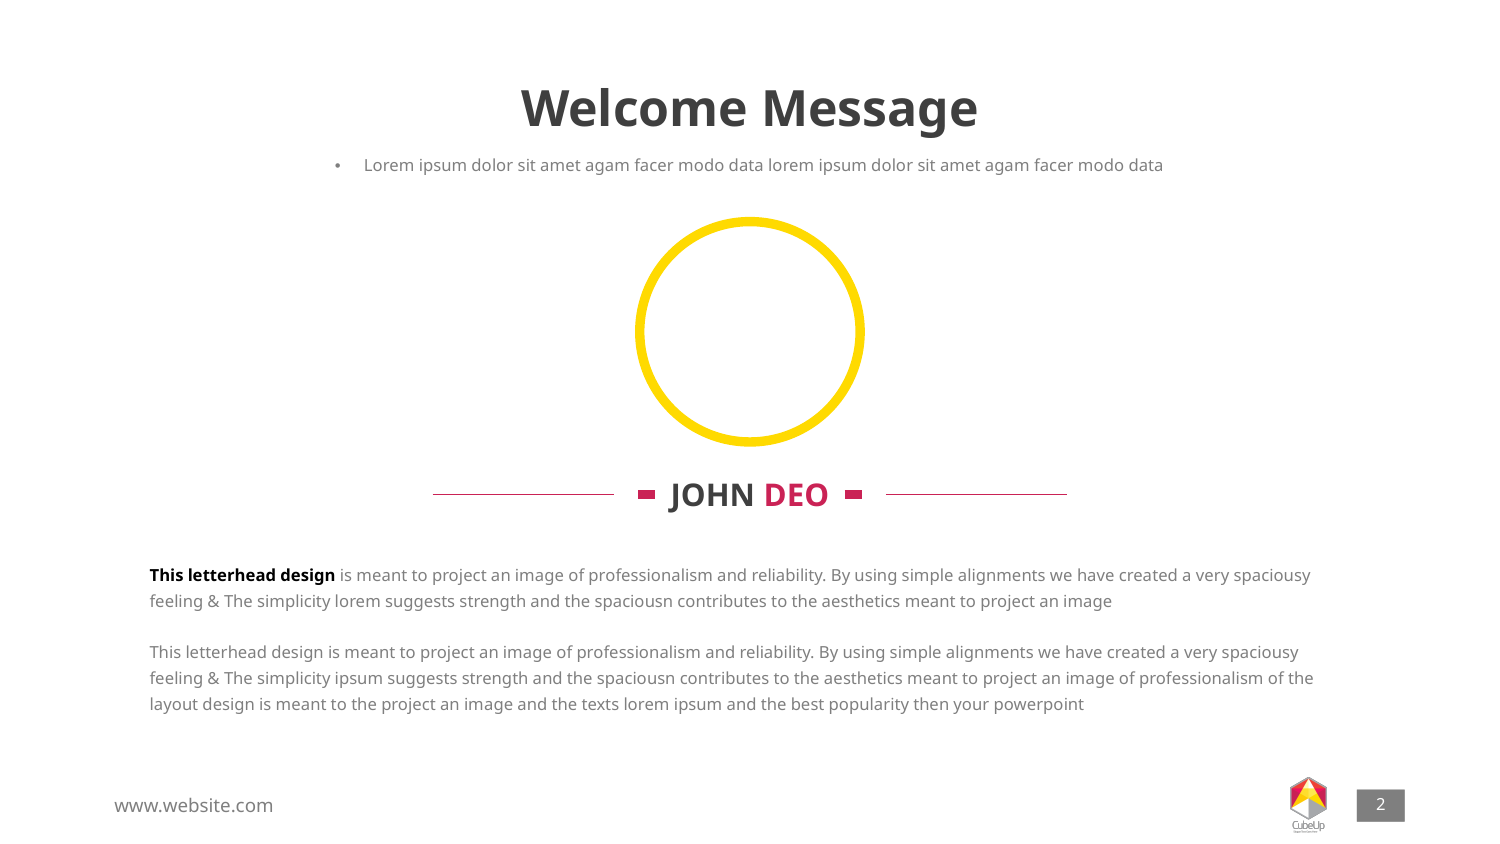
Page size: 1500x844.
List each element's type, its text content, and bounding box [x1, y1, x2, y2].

slide_number www.website.com [103, 782, 293, 827]
text_box [712, 221, 787, 228]
picture [1290, 777, 1327, 833]
list Lorem ipsum dolor sit amet agam facer modo data lorem ipsum dolor sit amet agam facer modo data [103, 151, 1397, 184]
slide_number ‹#› [1356, 789, 1405, 822]
text_box [857, 305, 861, 358]
title Welcome Message [103, 72, 1397, 149]
text_box This letterhead design is meant to project an image of professionalism and reliability. By using simple alignments we have created a very spaciousy feeling & The simplicity lorem suggests strength and the spaciousn contributes to the aesthetics meant to project an image This letterhead design is meant to project an image of professionalism and reliability. By using simple alignments we have created a very spaciousy feeling & The simplicity ipsum suggests strength and the spaciousn contributes to the aesthetics meant to project an image of professionalism of the layout design is meant to the project an image and the texts lorem ipsum and the best popularity then your powerpoint [149, 550, 1351, 723]
text_box [639, 305, 643, 359]
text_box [432, 469, 1068, 520]
picture [648, 229, 853, 435]
